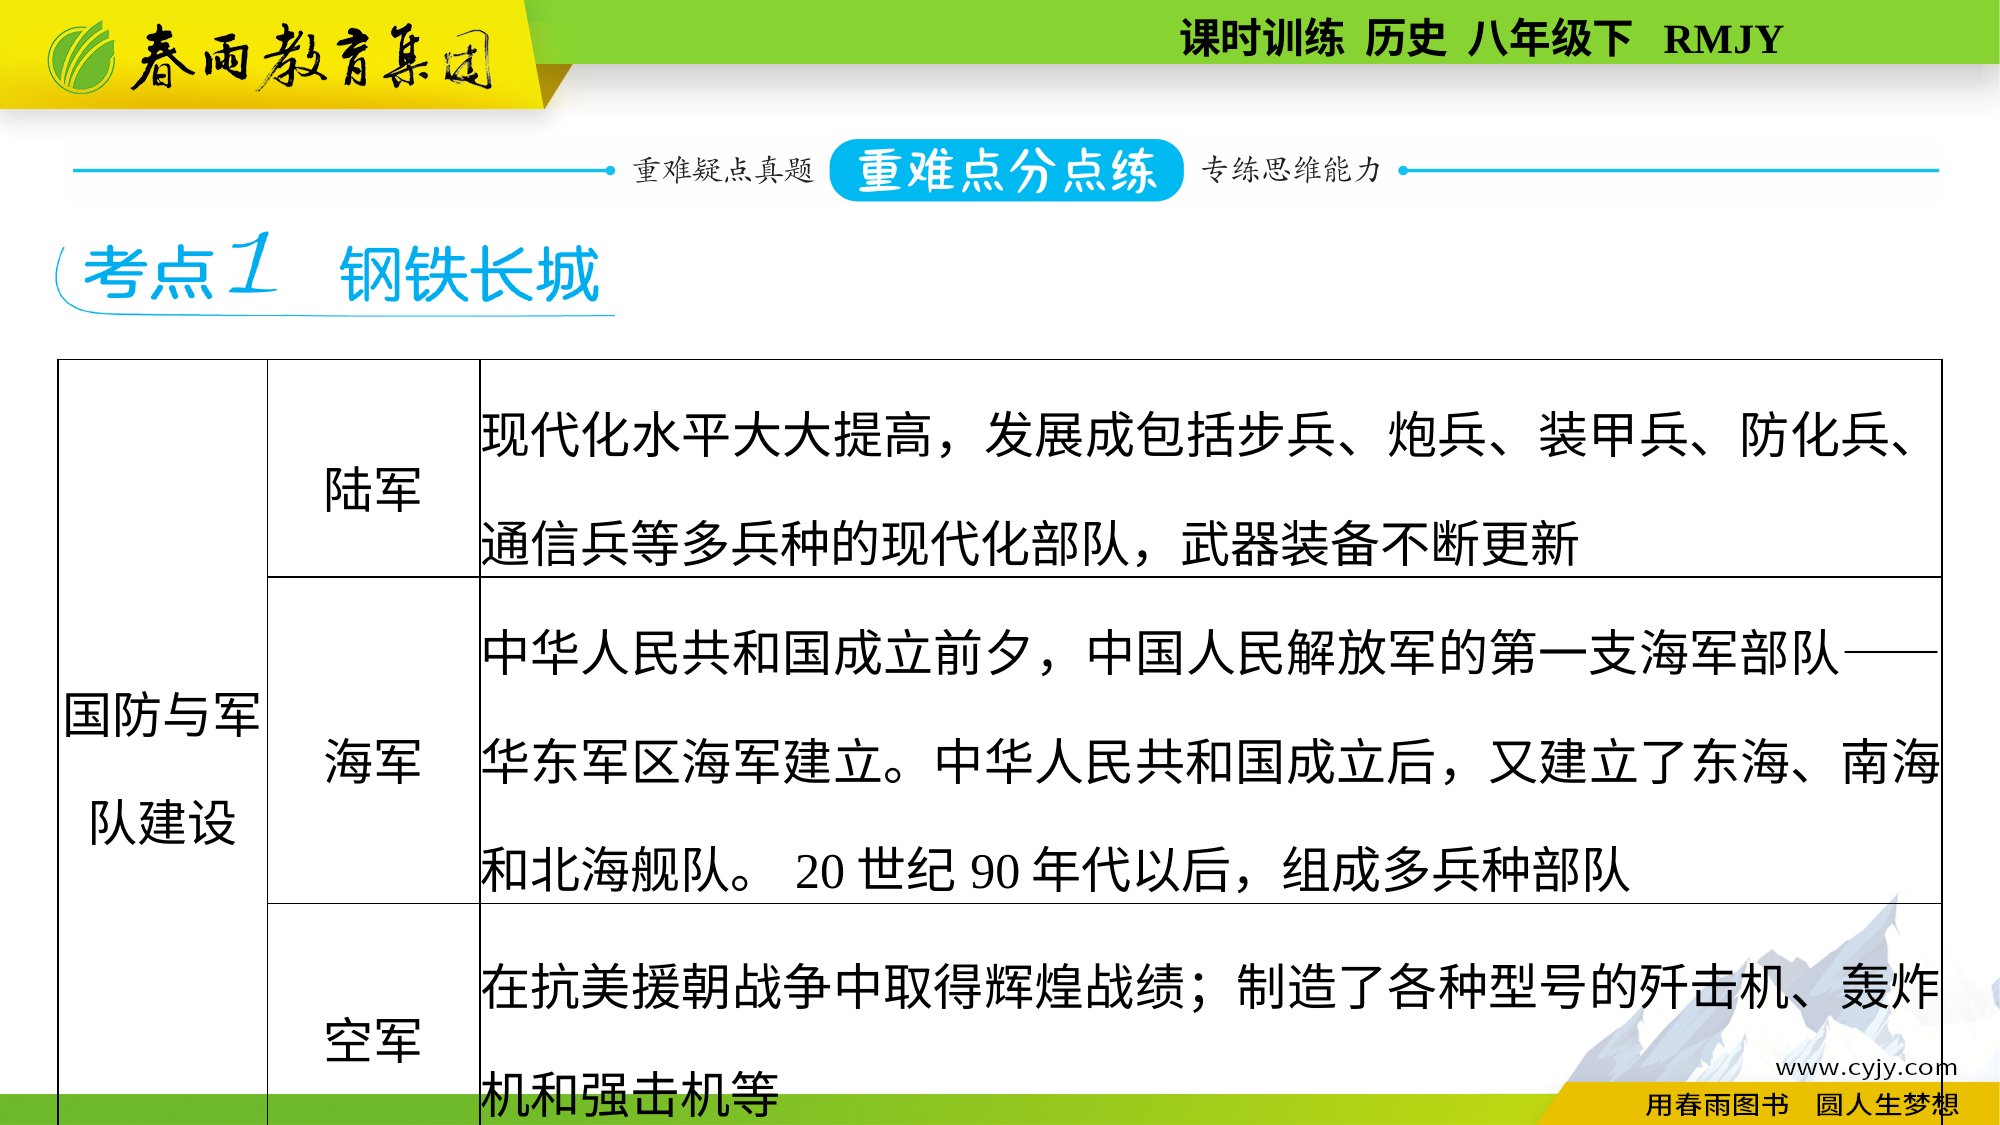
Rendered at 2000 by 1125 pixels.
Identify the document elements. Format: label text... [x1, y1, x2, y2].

picture [0, 0, 2000, 1125]
table_header 国防与军队建设 [59, 360, 267, 1125]
table_header 陆军 [268, 360, 479, 576]
table_cell 海军 [268, 578, 479, 903]
table_cell 空军 [268, 904, 479, 1125]
table_cell 在抗美援朝战争中取得辉煌战绩；制造了各种型号的歼击机、轰炸机和强击机等 [481, 904, 1941, 1125]
table_header 现代化水平大大提高，发展成包括步兵、炮兵、装甲兵、防化兵、通信兵等多兵种的现代化部队，武器装备不断更新 [481, 360, 1941, 576]
table_cell 中华人民共和国成立前夕，中国人民解放军的第一支海军部队——华东军区海军建立。中华人民共和国成立后，又建立了东海、南海和北海舰队。20世纪90年代以后，组成多兵种部队 [481, 578, 1941, 903]
